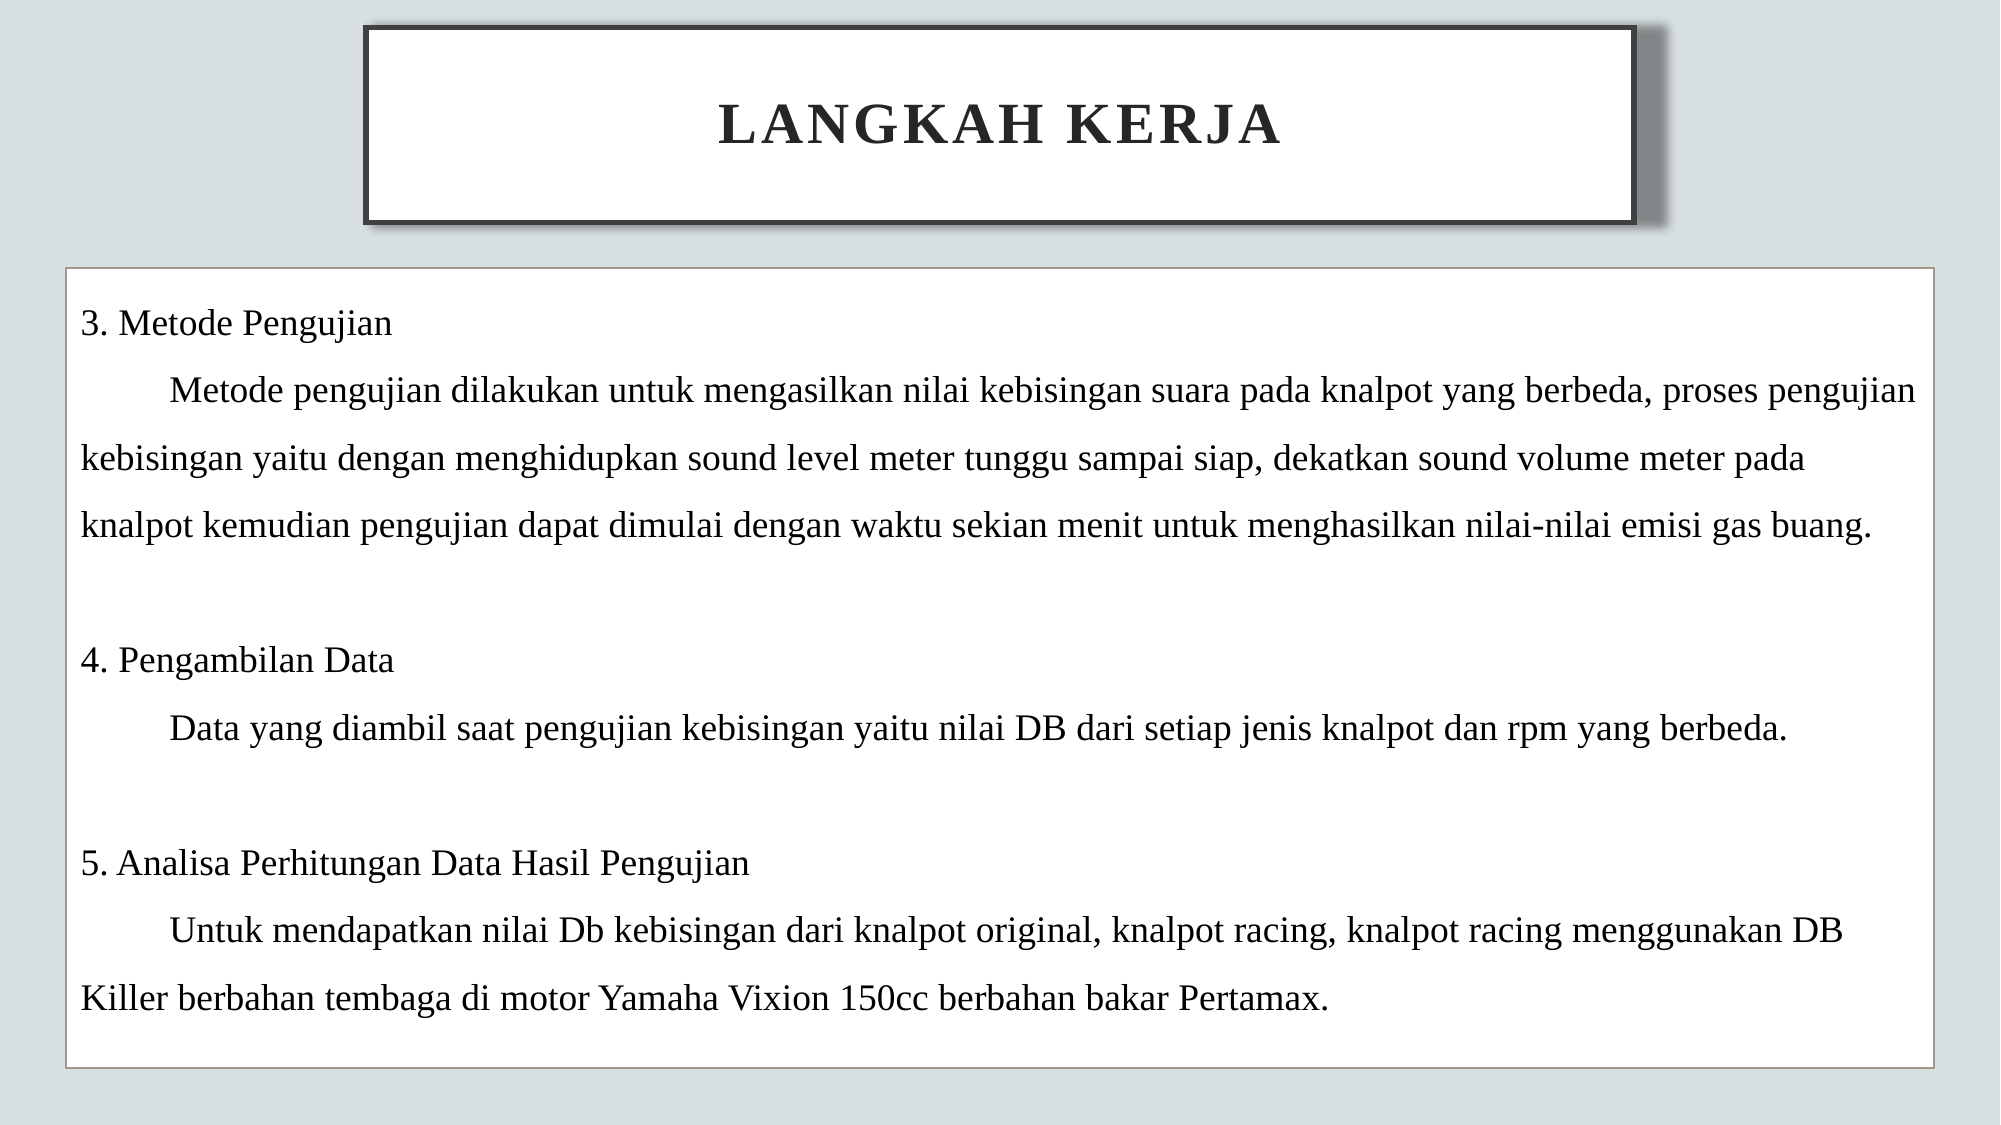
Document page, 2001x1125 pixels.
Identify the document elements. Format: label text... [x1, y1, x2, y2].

title Langkah Kerja [363, 25, 1637, 225]
text_box 3. Metode Pengujian Metode pengujian dilakukan untuk mengasilkan nilai kebisingan suara pada knalpot yang berbeda, proses pengujian kebisingan yaitu dengan menghidupkan sound level meter tunggu sampai siap, dekatkan sound volume meter pada knalpot kemudian pengujian dapat dimulai dengan waktu sekian menit untuk menghasilkan nilai-nilai emisi gas buang. 4. Pengambilan Data Data yang diambil saat pengujian kebisingan yaitu nilai DB dari setiap jenis knalpot dan rpm yang berbeda. 5. Analisa Perhitungan Data Hasil Pengujian Untuk mendapatkan nilai Db kebisingan dari knalpot original, knalpot racing, knalpot racing menggunakan DB Killer berbahan tembaga di motor Yamaha Vixion 150cc berbahan bakar Pertamax. [65, 267, 1935, 1069]
